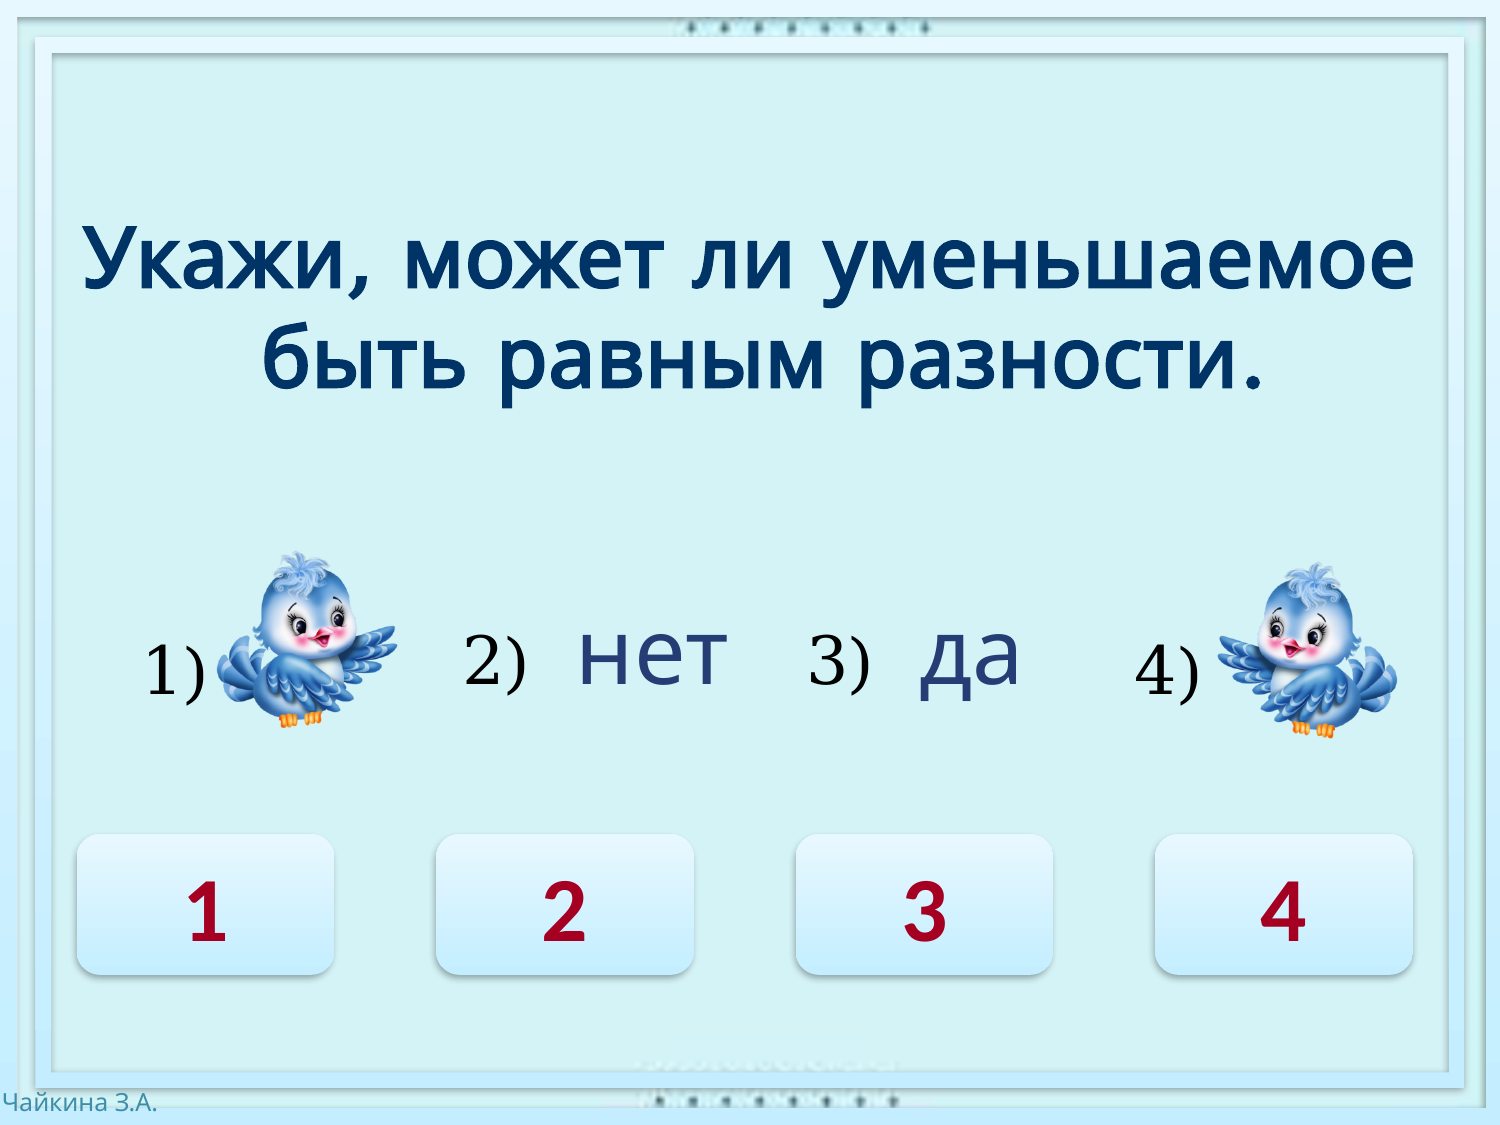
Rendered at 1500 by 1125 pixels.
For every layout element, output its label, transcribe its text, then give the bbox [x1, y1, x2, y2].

text_box 1) [126, 620, 200, 715]
picture [17, 17, 1486, 1108]
text_box 3) да [791, 586, 1054, 711]
text_box 2 [435, 833, 695, 976]
text_box 3 [794, 833, 1055, 976]
text_box 1 [75, 833, 336, 976]
text_box 2) нет [447, 586, 745, 711]
text_box 4) [1120, 620, 1200, 715]
text_box Укажи, может ли уменьшаемое быть равным разности. [53, 196, 1447, 411]
text_box 4 [1154, 833, 1414, 976]
